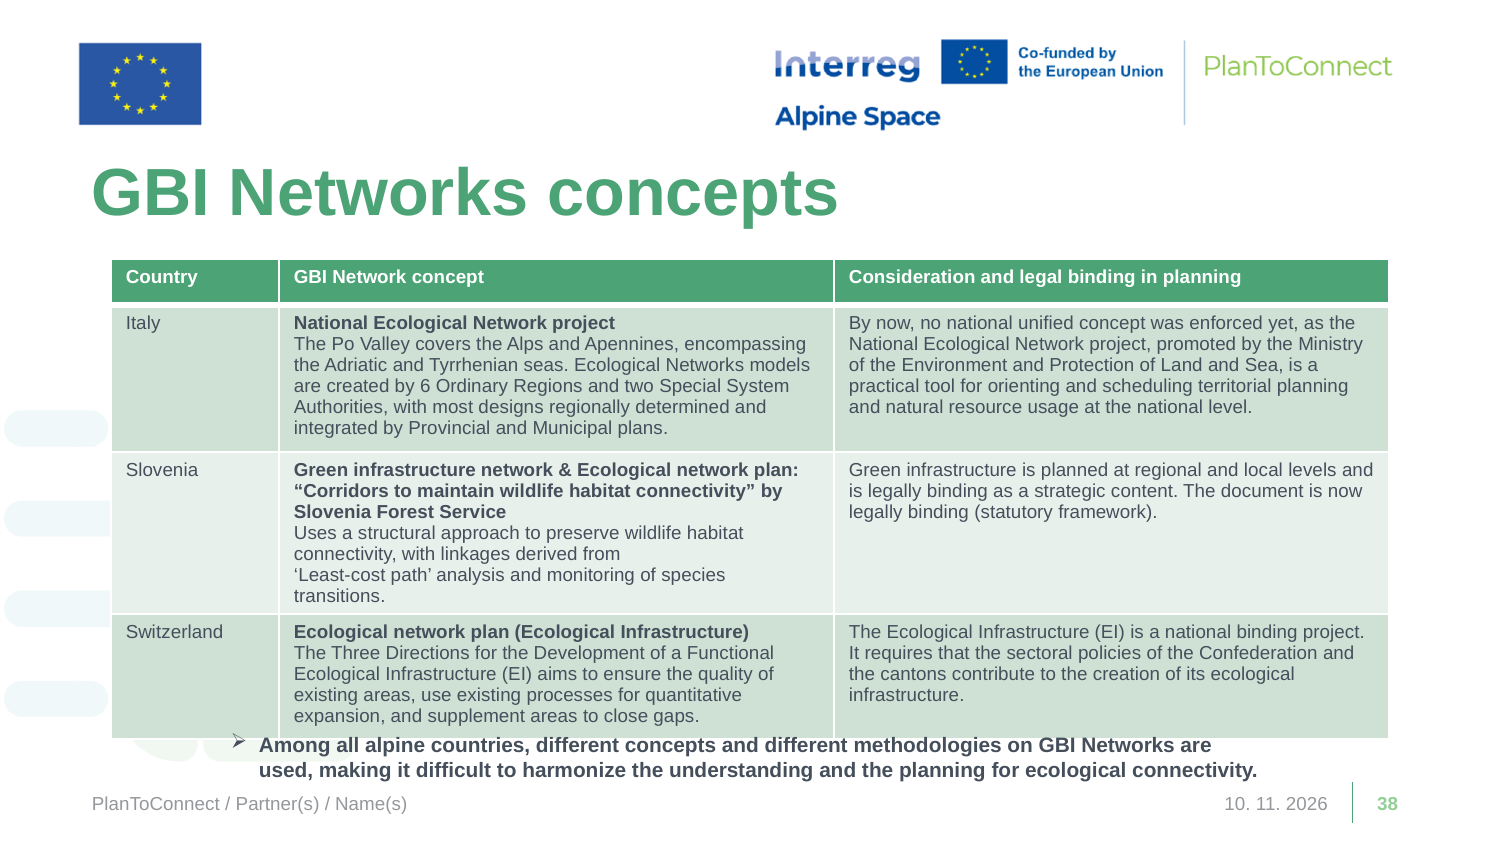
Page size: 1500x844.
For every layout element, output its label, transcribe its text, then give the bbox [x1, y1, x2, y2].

slide_number 38 [1362, 782, 1424, 824]
slide_number 19. 11. 2025 [1024, 782, 1343, 824]
table_cell National Ecological Network project The Po Valley covers the Alps and Apennines, encompassing the Adriatic and Tyrrhenian seas. Ecological Networks models are created by 6 Ordinary Regions and two Special System Authorities, with most designs regionally determined and integrated by Provincial and Municipal plans. [280, 308, 833, 451]
footer PlanToConnect / Partner(s) / Name(s) [76, 782, 1020, 824]
table_cell Ecological network plan (Ecological Infrastructure) The Three Directions for the Development of a Functional Ecological Infrastructure (EI) aims to ensure the quality of existing areas, use existing processes for quantitative expansion, and supplement areas to close gaps. [280, 615, 833, 724]
table_cell Italy [112, 308, 278, 451]
text_box GBI Networks concepts [76, 115, 1424, 238]
picture [0, 0, 1500, 844]
table_cell Switzerland [112, 615, 278, 738]
table_cell The Ecological Infrastructure (EI) is a national binding project. It requires that the sectoral policies of the Confederation and the cantons contribute to the creation of its ecological infrastructure. [835, 615, 1388, 738]
table_header Consideration and legal binding in planning [835, 260, 1388, 302]
table_cell Slovenia [112, 453, 278, 613]
table_header GBI Network concept [280, 260, 833, 302]
table_cell By now, no national unified concept was enforced yet, as the National Ecological Network project, promoted by the Ministry of the Environment and Protection of Land and Sea, is a practical tool for orienting and scheduling territorial planning and natural resource usage at the national level. [835, 308, 1388, 451]
table_header Country [112, 260, 278, 302]
table_cell Green infrastructure network & Ecological network plan: “Corridors to maintain wildlife habitat connectivity” by Slovenia Forest Service Uses a structural approach to preserve wildlife habitat connectivity, with linkages derived from ‘Least-cost path’ analysis and monitoring of species transitions. [280, 453, 833, 613]
table_cell Green infrastructure is planned at regional and local levels and is legally binding as a strategic content. The document is now legally binding (statutory framework). [835, 453, 1388, 613]
text_box Among all alpine countries, different concepts and different methodologies on GBI Networks are used, making it difficult to harmonize the understanding and the planning for ecological connectivity. [215, 724, 1287, 789]
